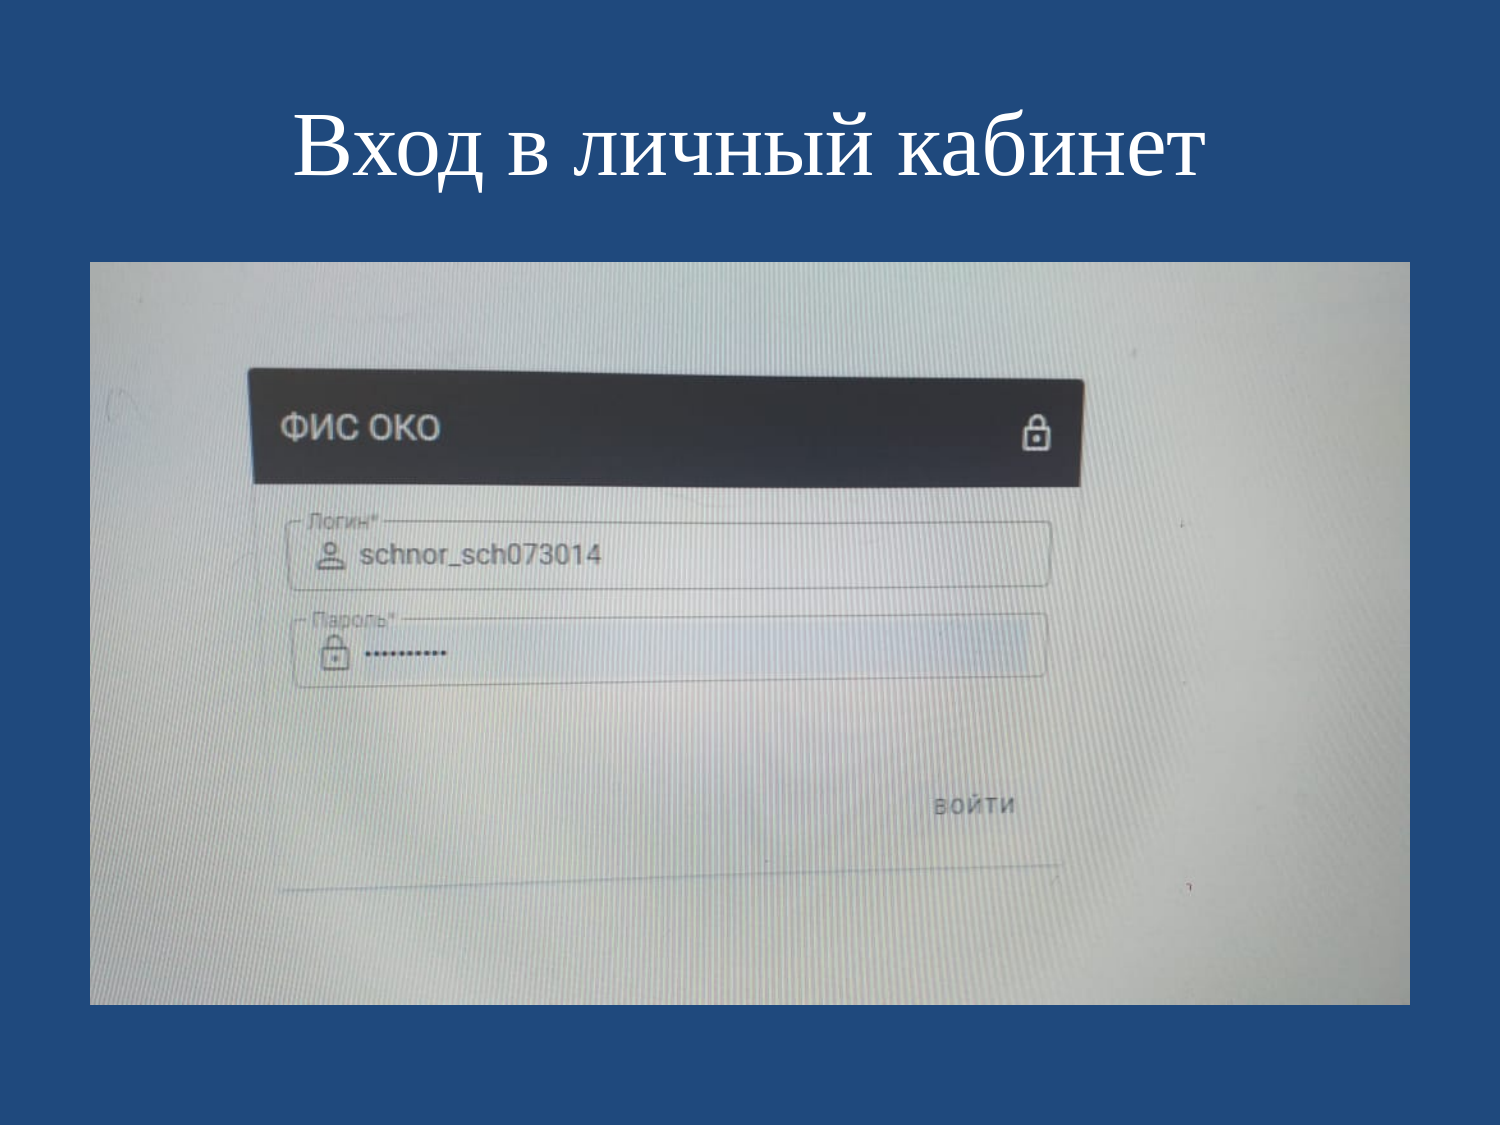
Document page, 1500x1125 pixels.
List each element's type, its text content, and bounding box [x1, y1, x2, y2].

title Вход в личный кабинет [75, 45, 1425, 233]
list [90, 262, 1410, 1006]
